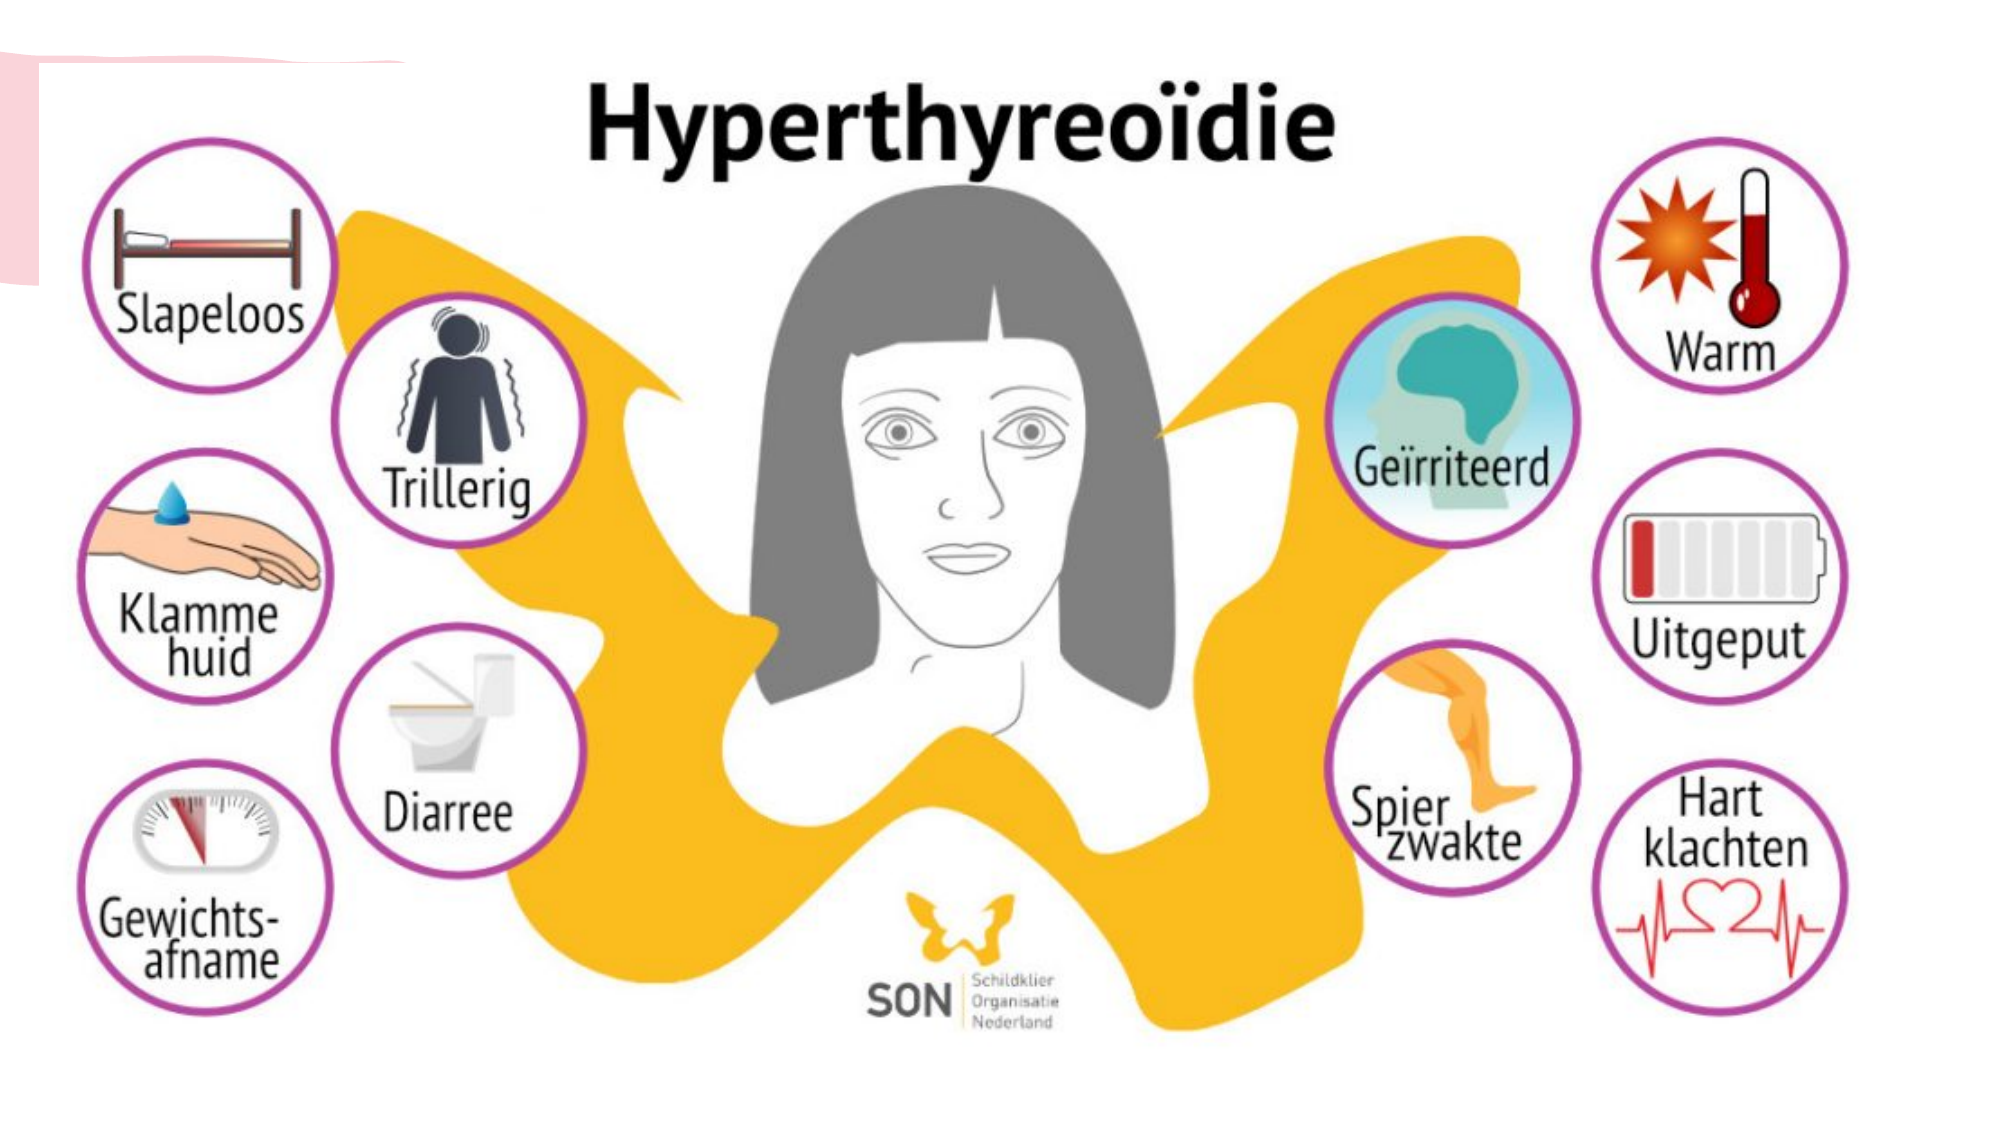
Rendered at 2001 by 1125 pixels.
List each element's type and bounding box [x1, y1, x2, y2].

list [39, 63, 1887, 1061]
